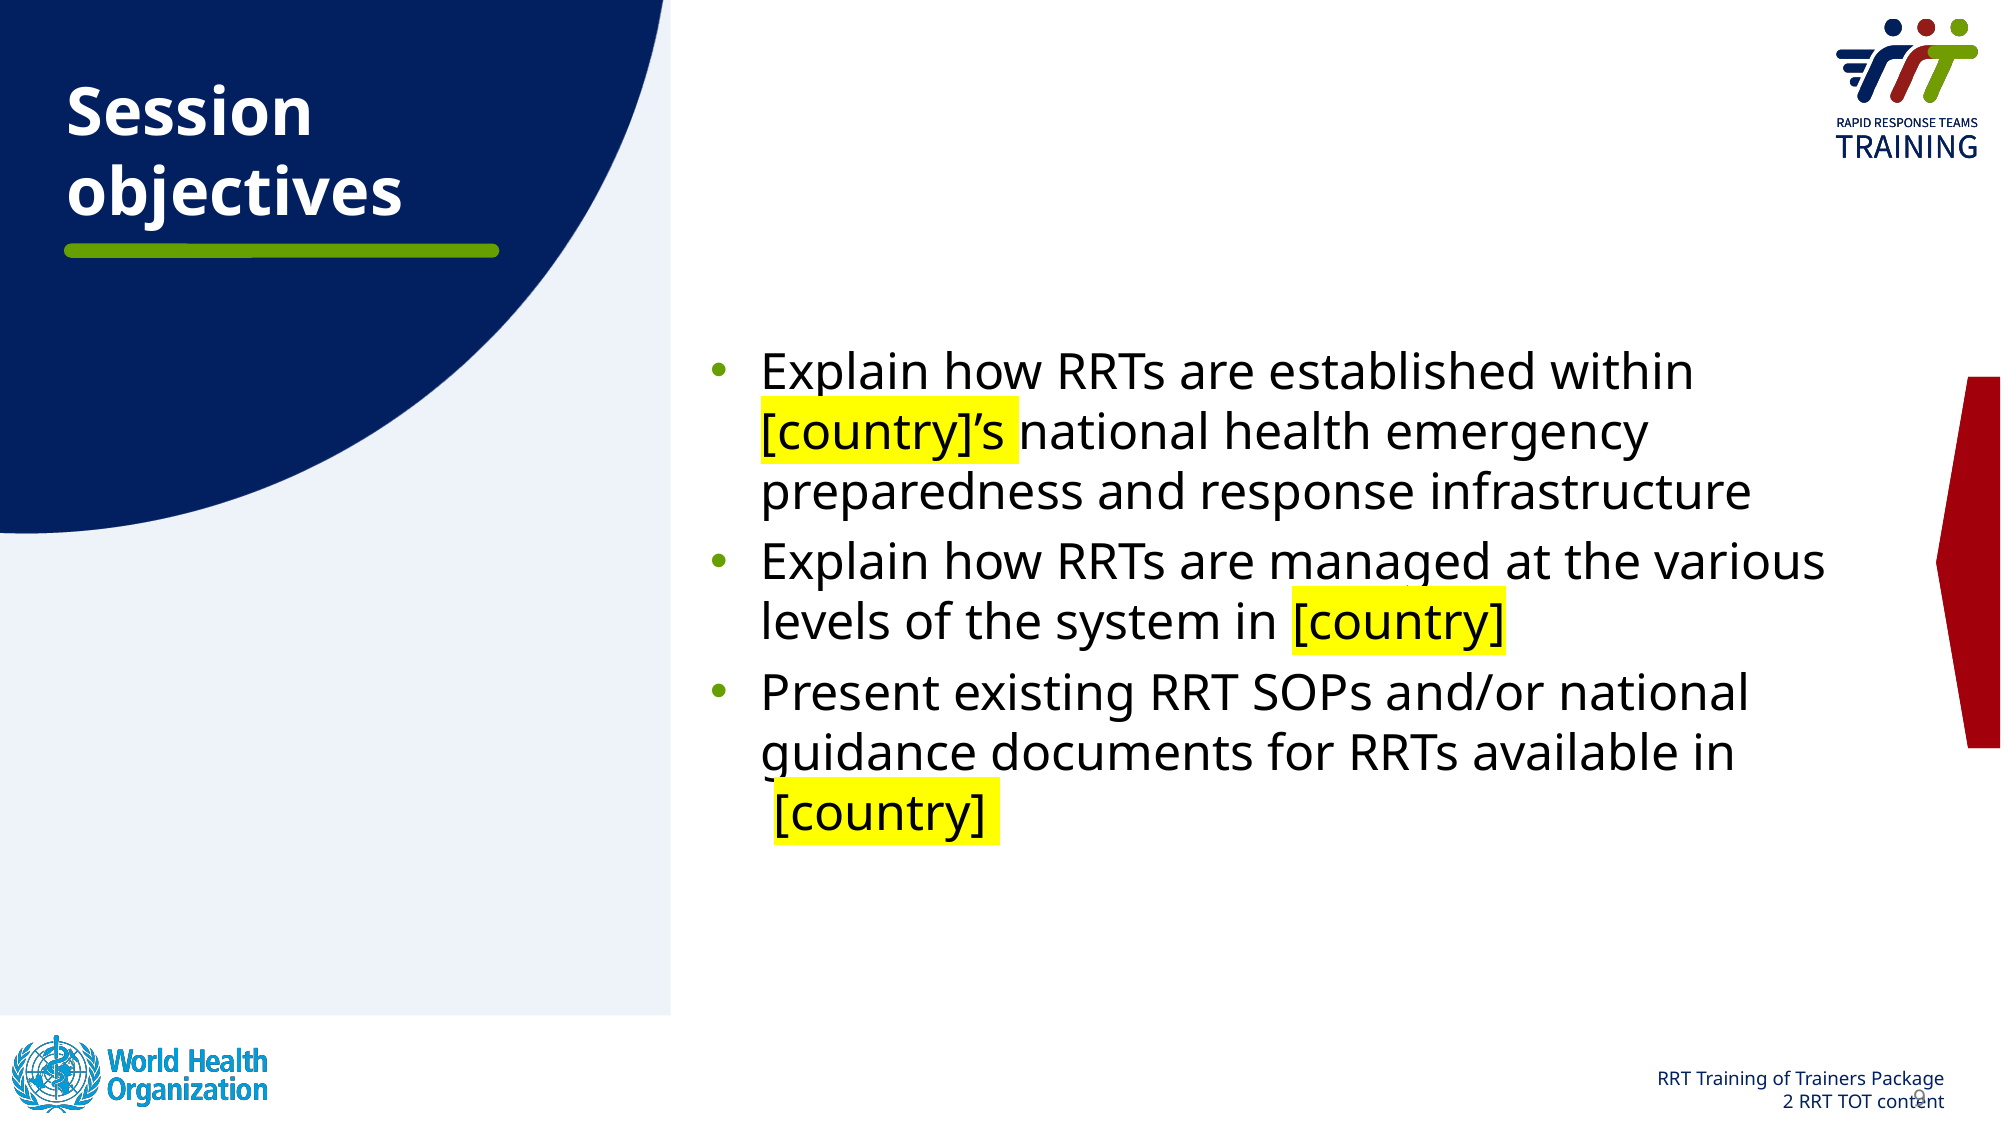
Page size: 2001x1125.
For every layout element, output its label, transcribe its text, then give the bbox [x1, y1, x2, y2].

picture [50, 1108, 62, 1113]
picture [36, 1088, 78, 1105]
picture [46, 1056, 54, 1062]
picture [22, 1062, 26, 1077]
picture [1835, 19, 1978, 167]
picture [59, 1035, 267, 1113]
picture [34, 1054, 43, 1078]
picture [12, 1083, 48, 1113]
picture [40, 1062, 47, 1070]
picture [71, 1053, 90, 1091]
picture [24, 1054, 36, 1087]
text_box Explain how RRTs are established within [country]’s national health emergency preparedness and response infrastructure Explain how RRTs are managed at the various levels of the system in [country] Present existing RRT SOPs and/or national guidance documents for RRTs available in [country] [702, 332, 1879, 848]
picture [12, 1035, 54, 1068]
picture [0, 0, 670, 538]
picture [30, 1083, 37, 1091]
text_box [1936, 376, 2000, 749]
text_box Session objectives [59, 61, 531, 237]
